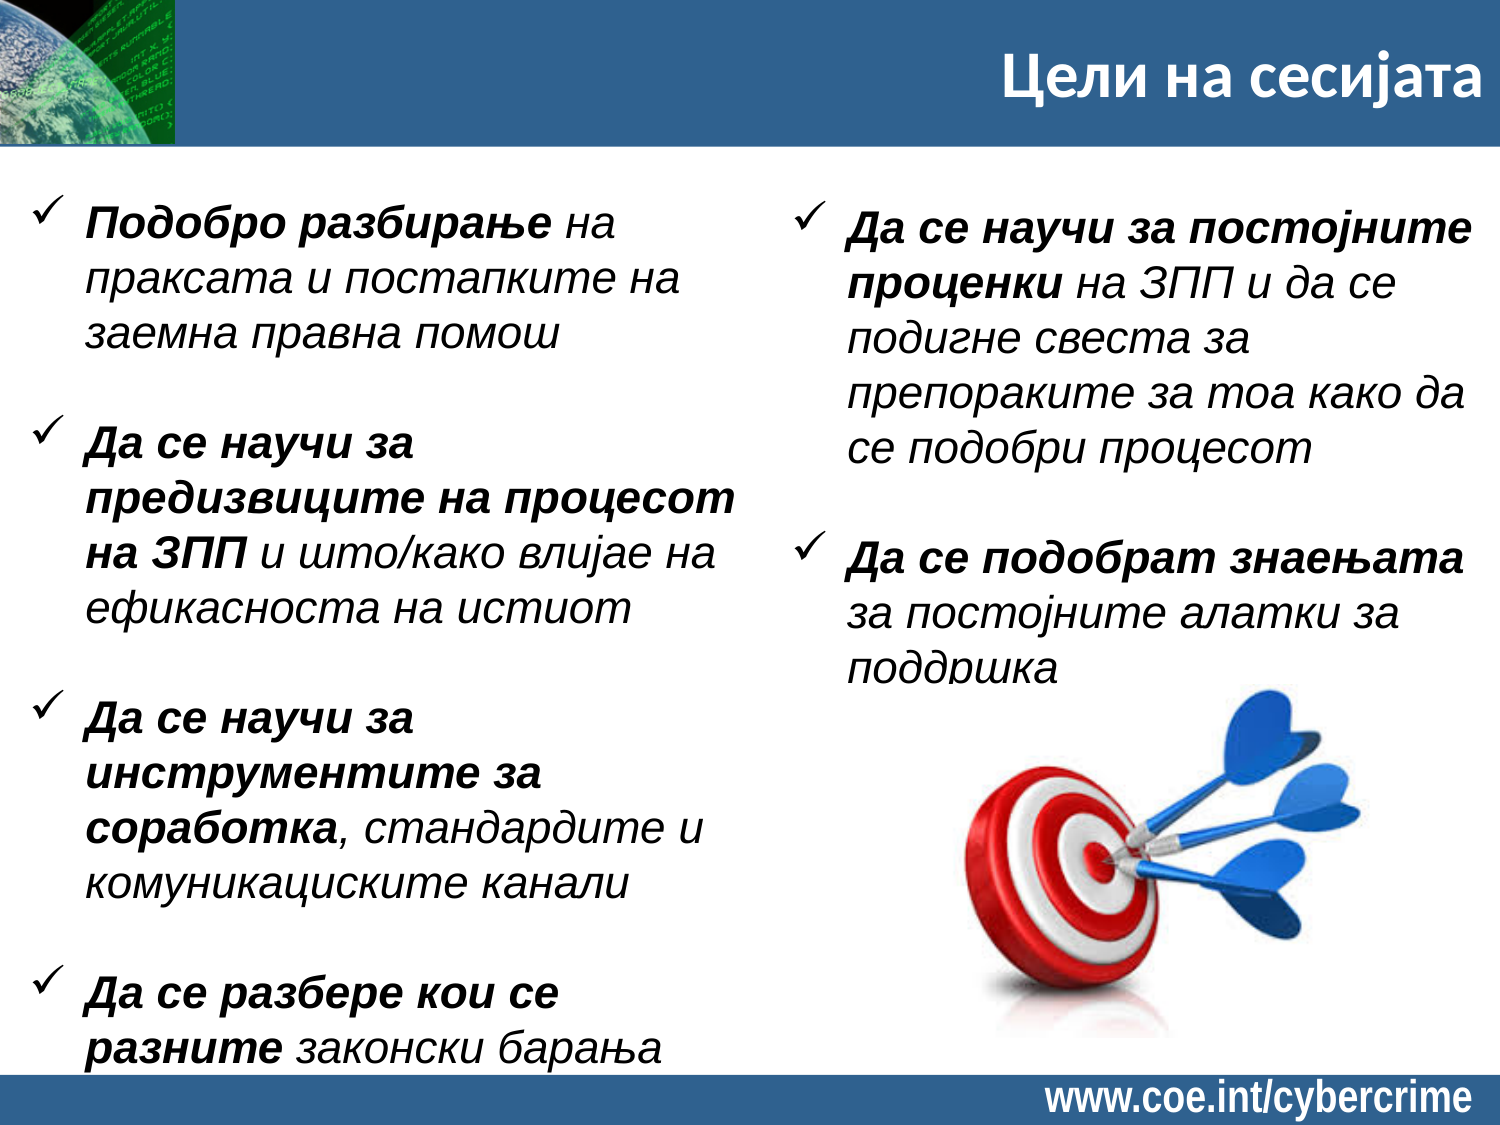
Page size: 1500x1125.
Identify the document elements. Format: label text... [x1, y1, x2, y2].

text_box Да се научи за постојните проценки на ЗПП и да се подигне свеста за препораките за тоа како да се подобри процесот Да се подобрат знаењата за постојните алатки за поддршка [776, 190, 1500, 756]
picture [0, 0, 175, 144]
text_box www.coe.int/cybercrime [1030, 1059, 1500, 1125]
picture [924, 684, 1387, 1038]
text_box Подобро разбирање на праксата и постапките на заемна правна помош Да се научи за предизвиците на процесот на ЗПП и што/како влијае на ефикасноста на истиот Да се научи за инструментите за соработка, стандардите и комуникациските канали Да се разбере кои се разните законски барања [14, 185, 765, 1080]
text_box [0, 1073, 1030, 1125]
text_box Цели на сесијата [177, 0, 1500, 149]
